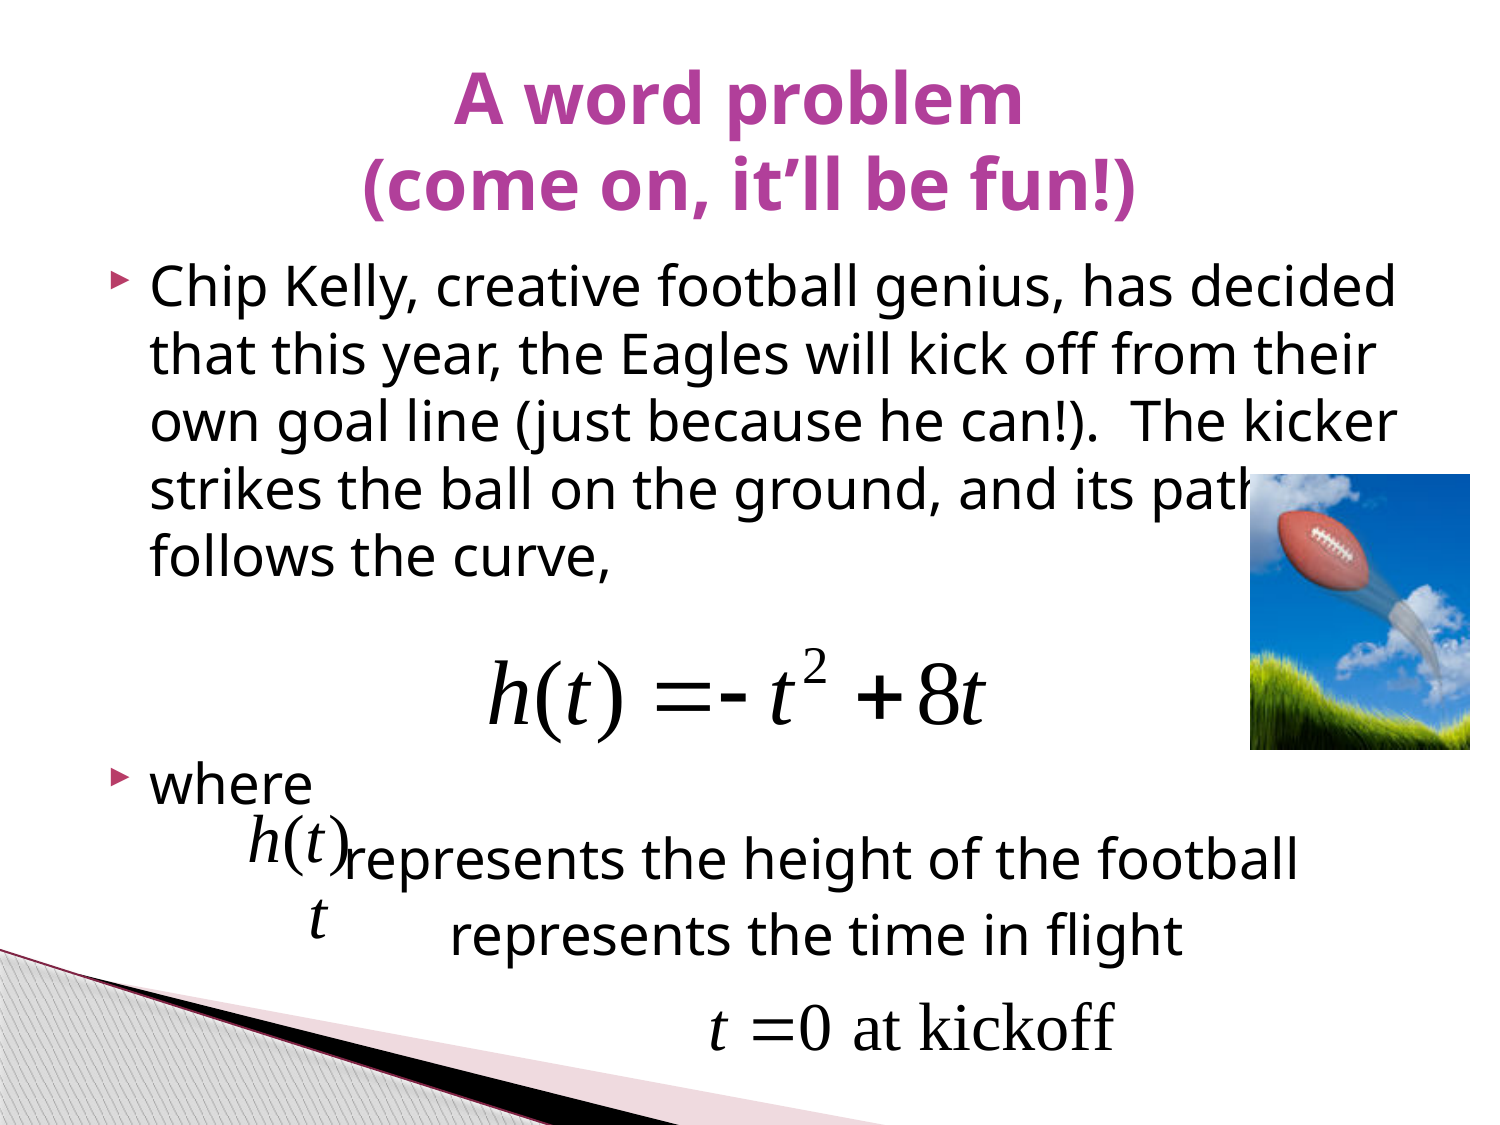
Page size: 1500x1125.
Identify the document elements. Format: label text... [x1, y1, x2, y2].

list Chip Kelly, creative football genius, has decided that this year, the Eagles will kick off from their own goal line (just because he can!). The kicker strikes the ball on the ground, and its path follows the curve, where represents the height of the football represents the time in flight [75, 243, 1425, 986]
picture [1249, 474, 1470, 750]
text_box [699, 987, 1139, 1068]
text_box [472, 624, 1008, 763]
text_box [299, 887, 341, 956]
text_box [237, 799, 363, 892]
title A word problem (come on, it’ll be fun!) [75, 45, 1425, 233]
